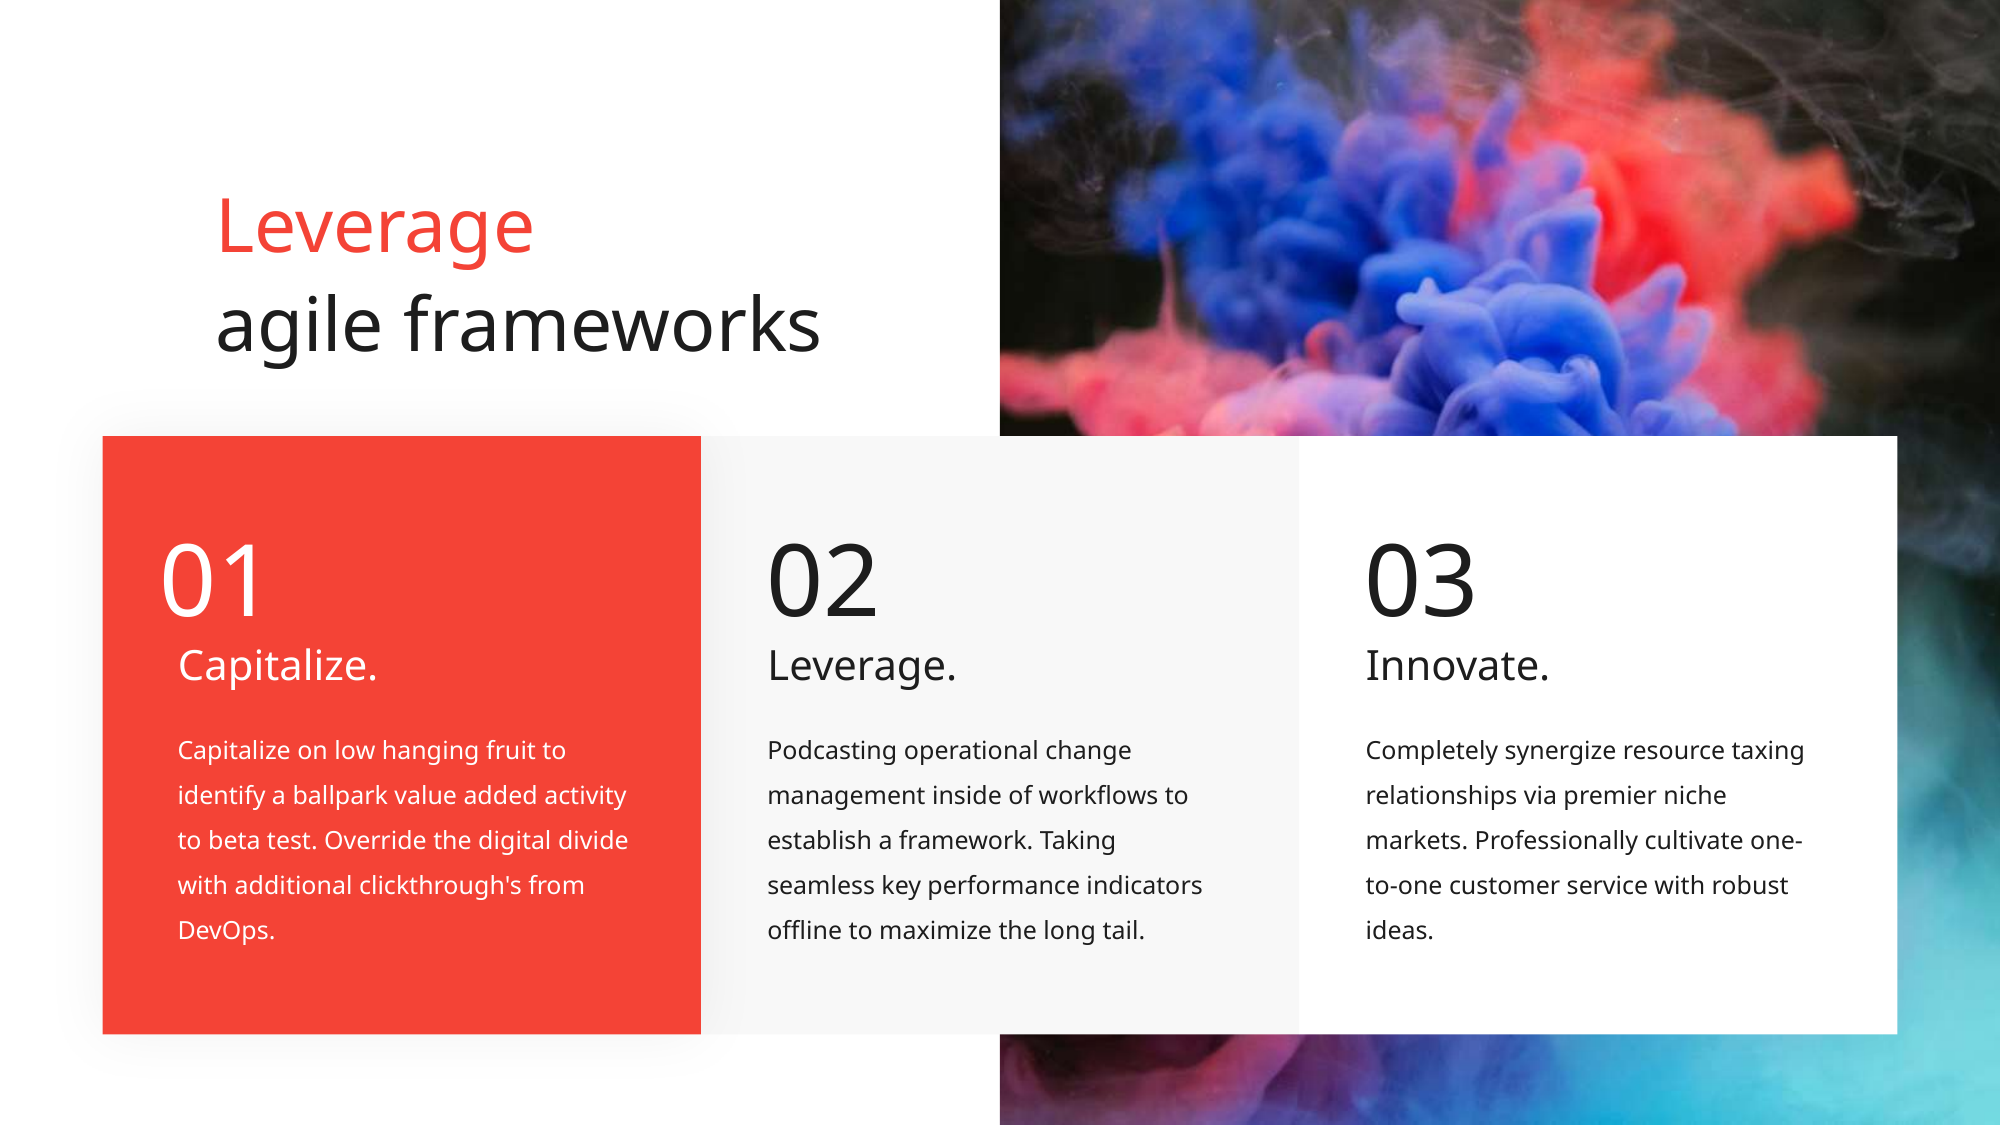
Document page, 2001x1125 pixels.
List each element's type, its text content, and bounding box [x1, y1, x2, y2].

text_box 01 [160, 503, 275, 636]
picture [999, 0, 2000, 1125]
text_box Leverage agile frameworks [215, 168, 884, 367]
text_box Leverage. [767, 638, 999, 689]
text_box Podcasting operational change management inside of workflows to establish a framework. Taking seamless key performance indicators offline to maximize the long tail. [767, 719, 999, 945]
text_box [702, 435, 999, 1035]
text_box [102, 435, 702, 1035]
text_box 02 [766, 503, 881, 636]
text_box Capitalize. [177, 638, 533, 689]
text_box Capitalize on low hanging fruit to identify a ballpark value added activity to beta test. Override the digital divide with additional clickthrough's from DevOps. [177, 719, 635, 945]
